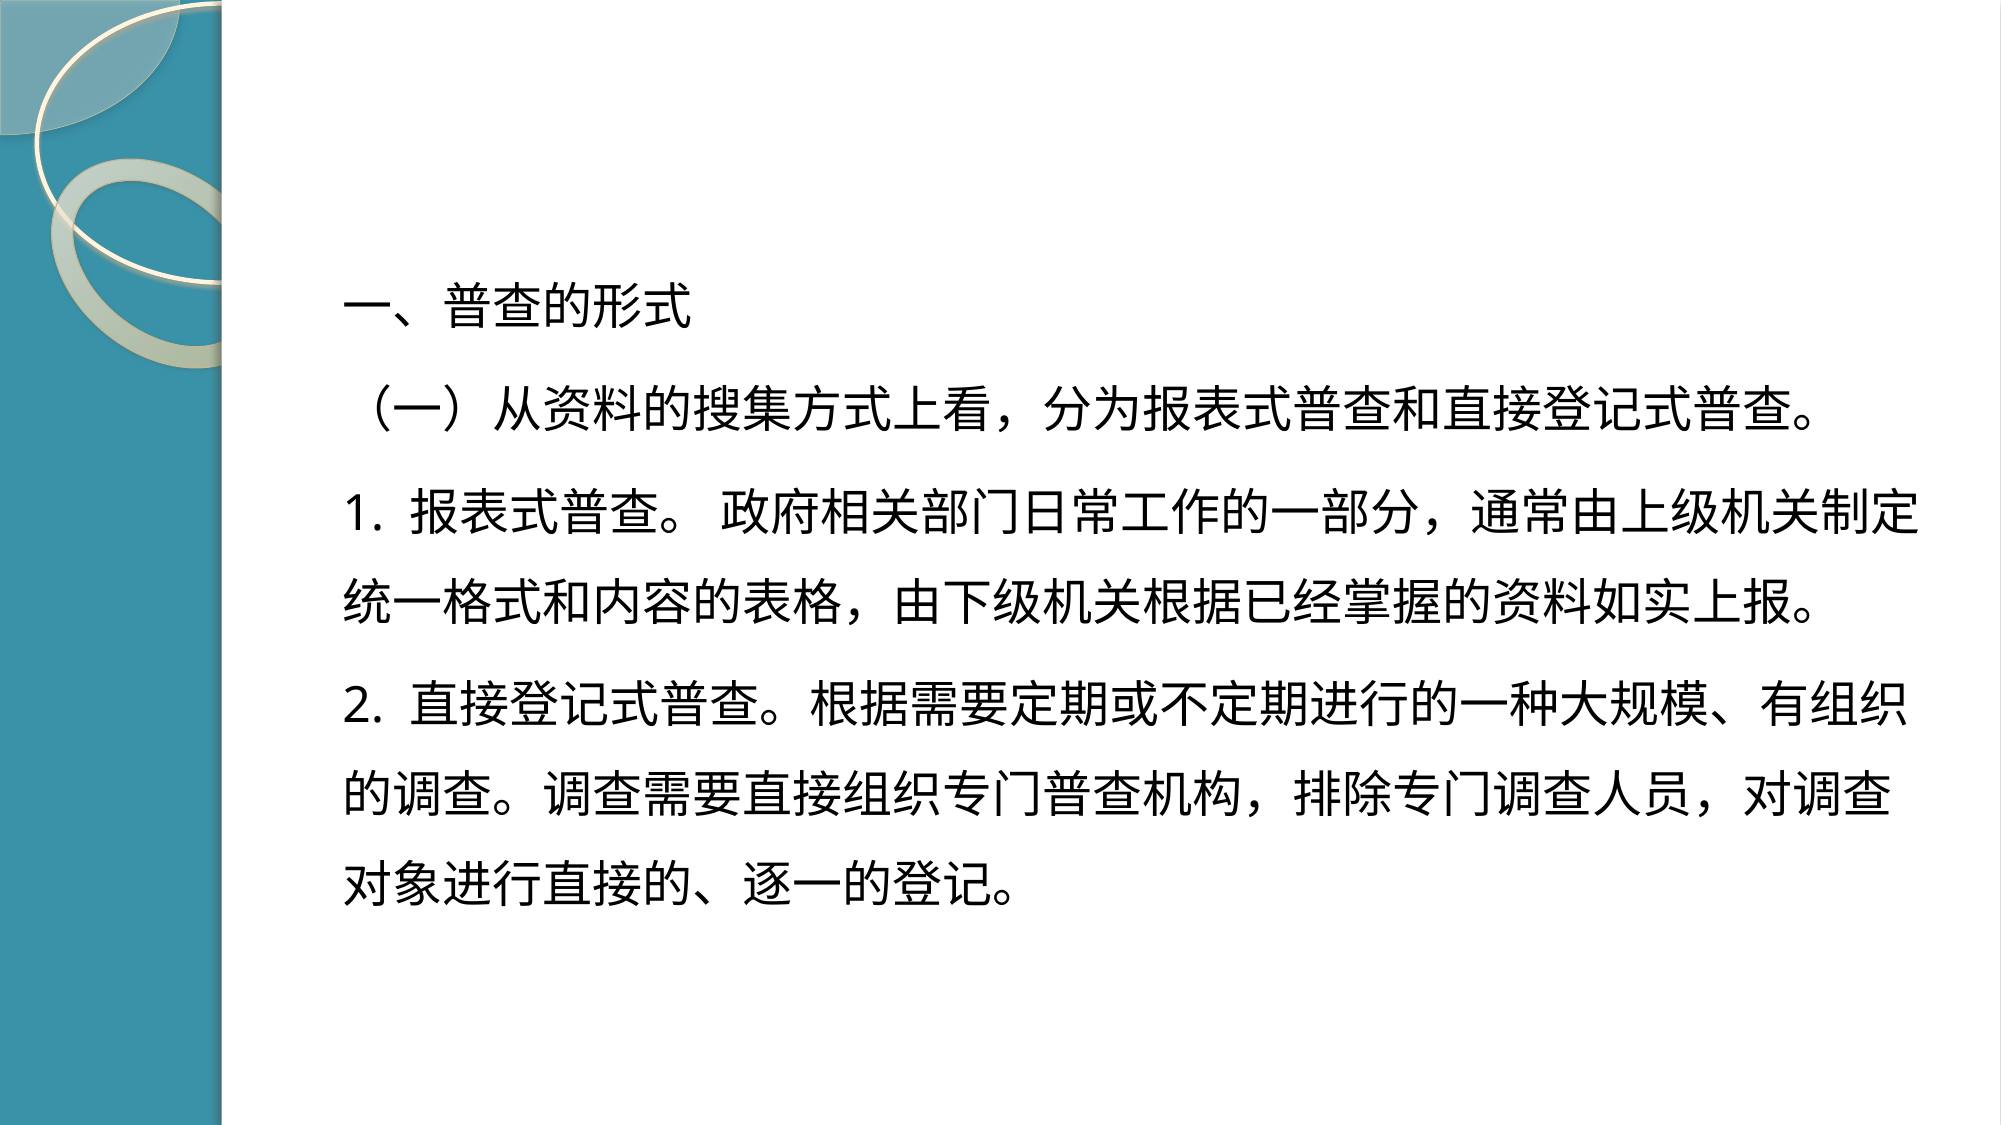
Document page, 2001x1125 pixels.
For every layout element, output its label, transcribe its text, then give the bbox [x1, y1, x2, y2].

list 一、普查的形式 （一）从资料的搜集方式上看，分为报表式普查和直接登记式普查。 1. 报表式普查。 政府相关部门日常工作的一部分，通常由上级机关制定统一格式和内容的表格，由下级机关根据已经掌握的资料如实上报。 2. 直接登记式普查。根据需要定期或不定期进行的一种大规模、有组织的调查。调查需要直接组织专门普查机构，排除专门调查人员，对调查对象进行直接的、逐一的登记。 [313, 237, 1954, 1025]
